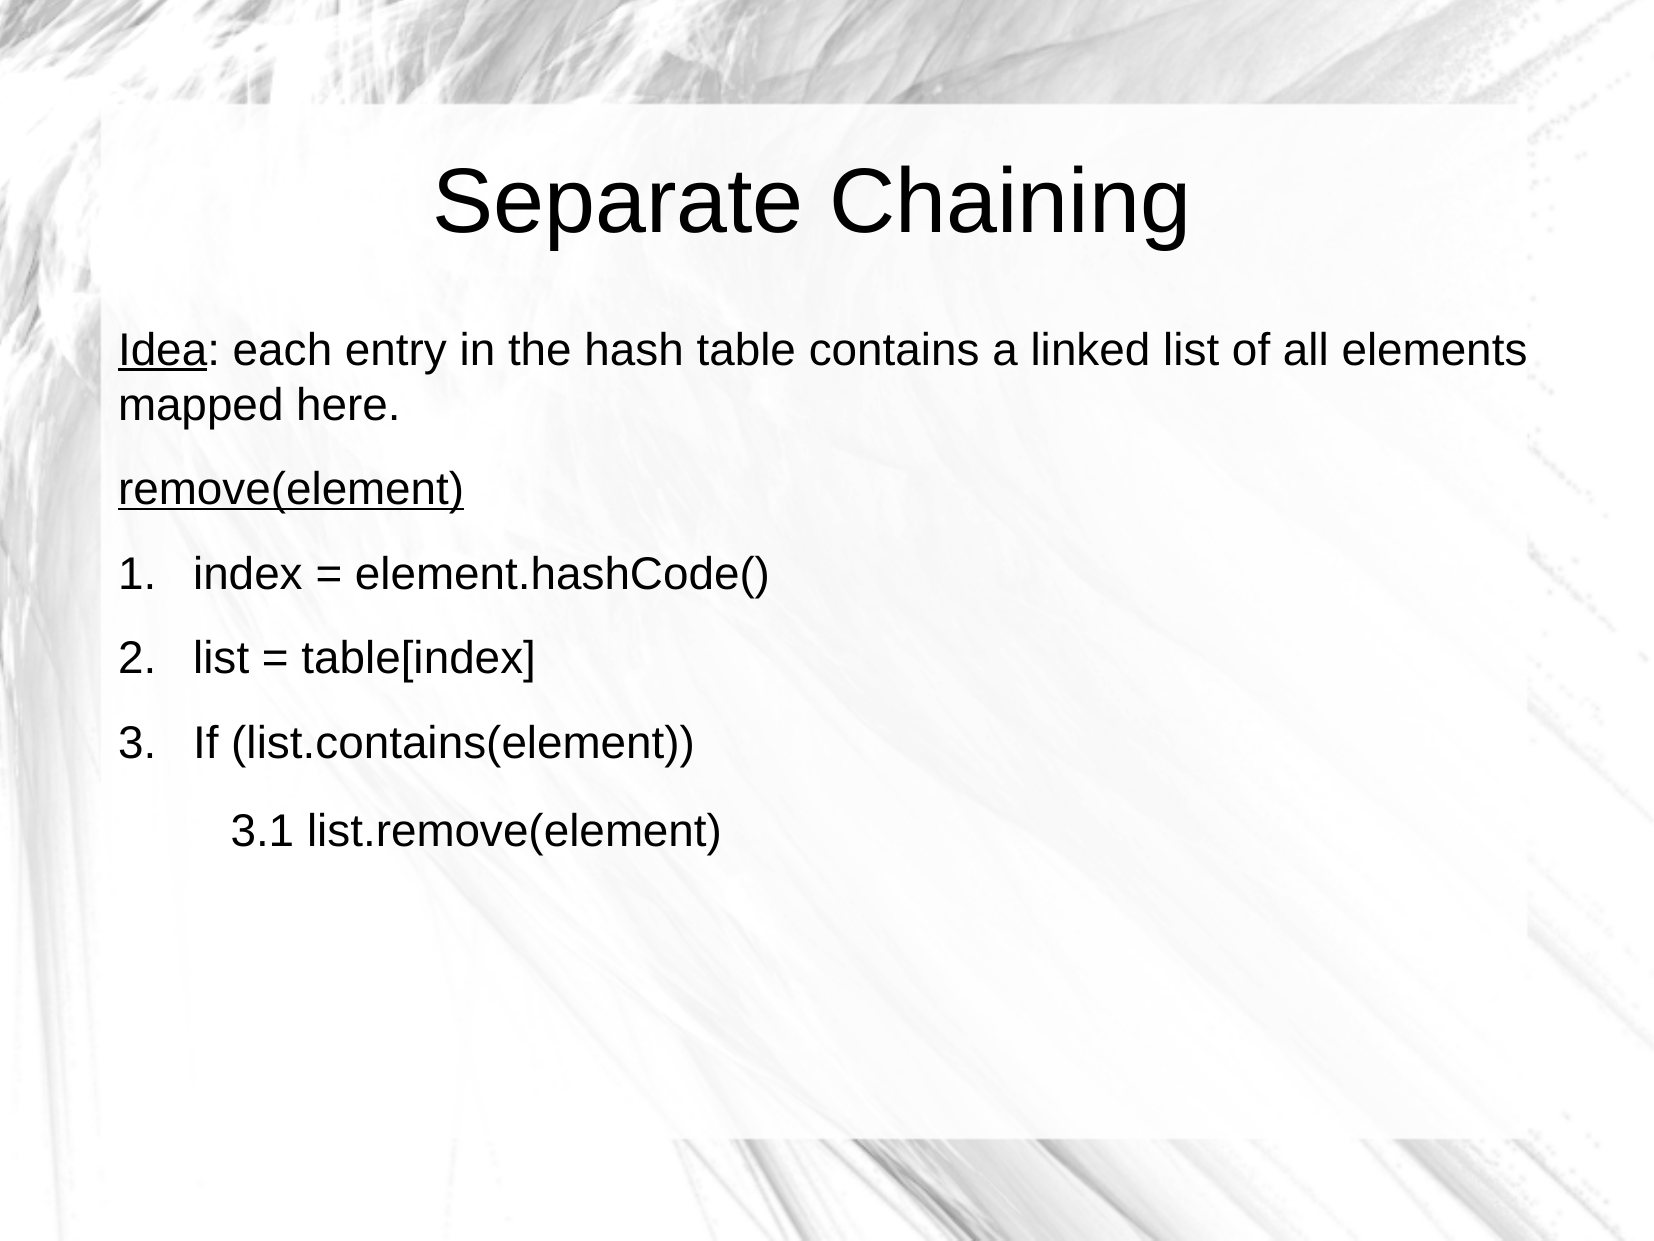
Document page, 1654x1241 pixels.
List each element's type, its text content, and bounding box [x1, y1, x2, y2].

picture [0, 0, 1654, 1241]
title Separate Chaining [118, 112, 1506, 281]
list Idea: each entry in the hash table contains a linked list of all elements mapped here. remove(element) index = element.hashCode() list = table[index] If (list.contains(element)) 3.1 list.remove(element) [118, 319, 1571, 1102]
